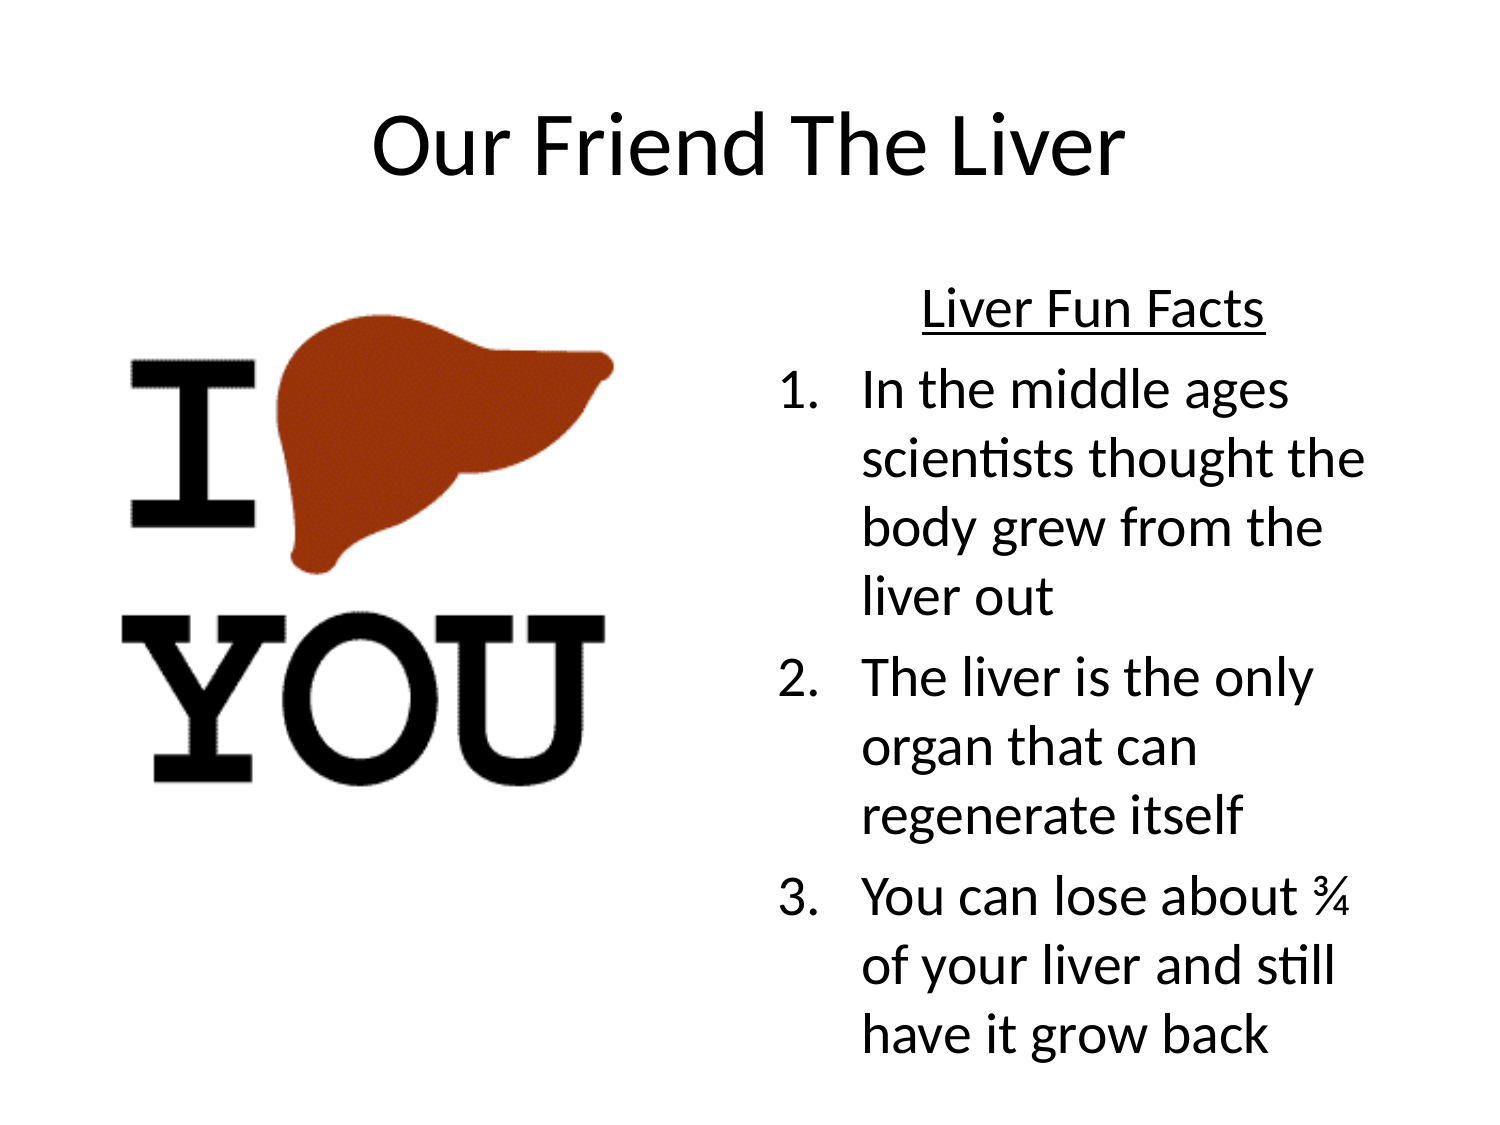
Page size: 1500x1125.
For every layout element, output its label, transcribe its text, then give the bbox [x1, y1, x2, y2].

list Liver Fun Facts In the middle ages scientists thought the body grew from the liver out The liver is the only organ that can regenerate itself You can lose about ¾ of your liver and still have it grow back [762, 262, 1425, 1075]
title Our Friend The Liver [75, 45, 1425, 233]
picture [37, 287, 706, 871]
